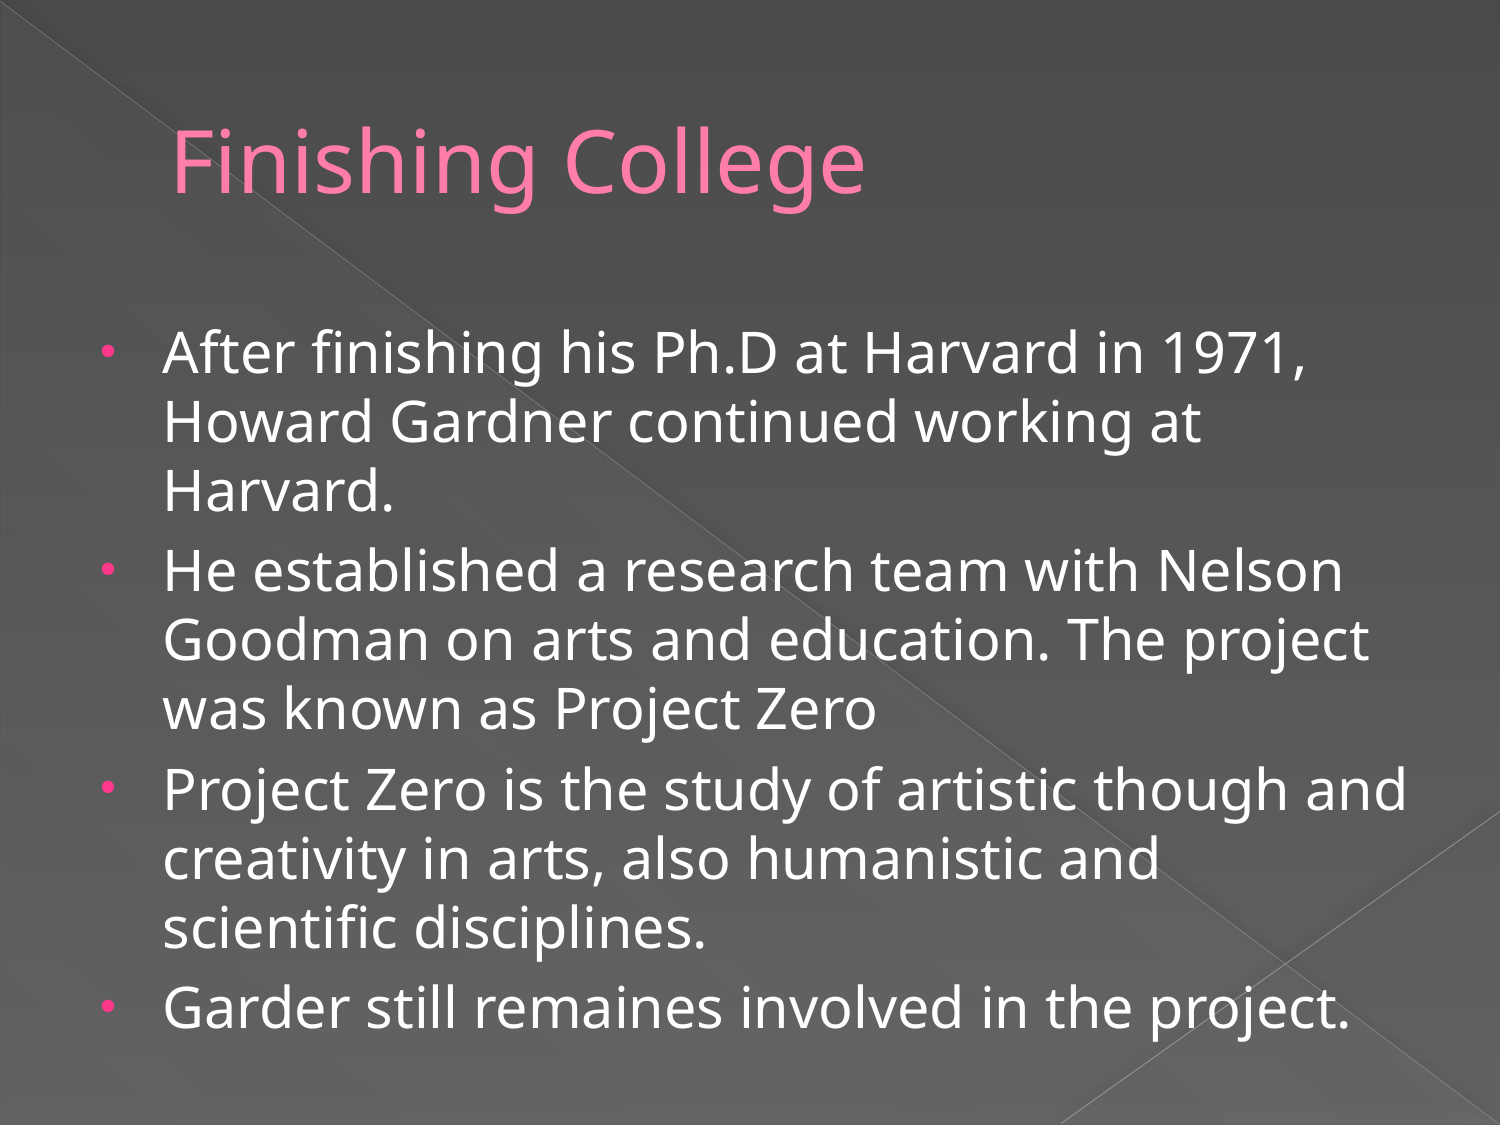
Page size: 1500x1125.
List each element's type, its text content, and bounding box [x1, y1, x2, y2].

list After finishing his Ph.D at Harvard in 1971, Howard Gardner continued working at Harvard. He established a research team with Nelson Goodman on arts and education. The project was known as Project Zero Project Zero is the study of artistic though and creativity in arts, also humanistic and scientific disciplines. Garder still remaines involved in the project. [75, 308, 1425, 1059]
title Finishing College [75, 43, 1425, 274]
